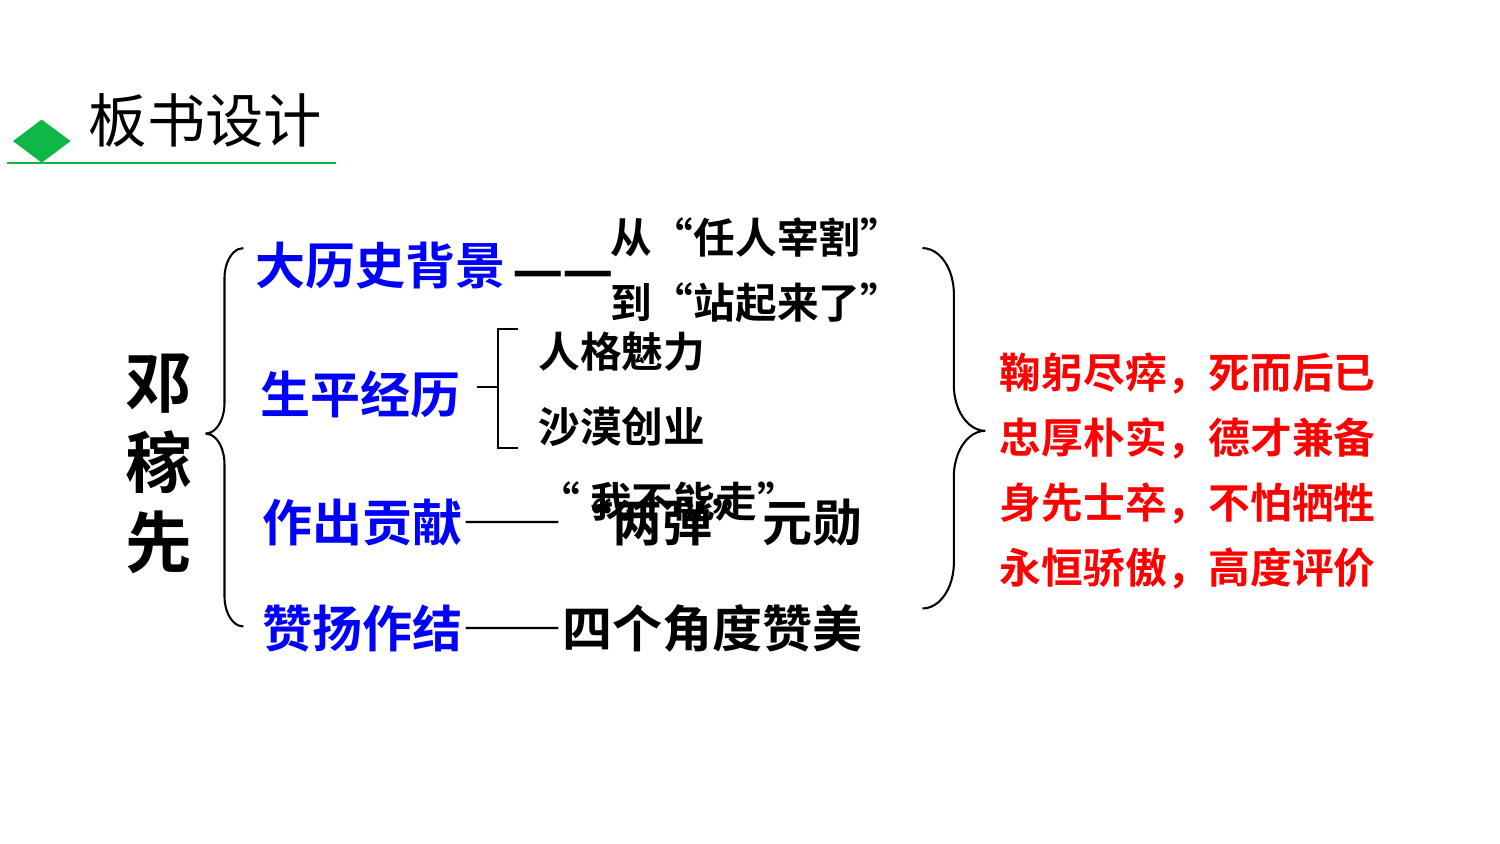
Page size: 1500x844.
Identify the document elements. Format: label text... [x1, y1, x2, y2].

text_box 从“任人宰割” 到“站起来了” [595, 189, 960, 334]
text_box 鞠躬尽瘁，死而后已 忠厚朴实，德才兼备 身先士卒，不怕牺牲 永恒骄傲，高度评价 [985, 324, 1400, 600]
text_box 人格魅力 沙漠创业 “我不能走” [955, 455, 960, 533]
text_box 作出贡献——“两弹”元勋 [247, 483, 878, 559]
text_box 生平经历 [245, 356, 476, 431]
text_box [7, 76, 339, 163]
text_box [922, 334, 985, 610]
text_box —— [498, 200, 595, 306]
text_box 赞扬作结——四个角度赞美 [247, 590, 878, 665]
text_box [477, 328, 519, 449]
text_box 大历史背景 [241, 209, 498, 302]
text_box [205, 247, 244, 628]
text_box 人格魅力 沙漠创业 “我不能走” [955, 334, 960, 407]
text_box 人格魅力 沙漠创业 “我不能走” [523, 306, 922, 533]
text_box 邓稼先 [111, 333, 184, 588]
